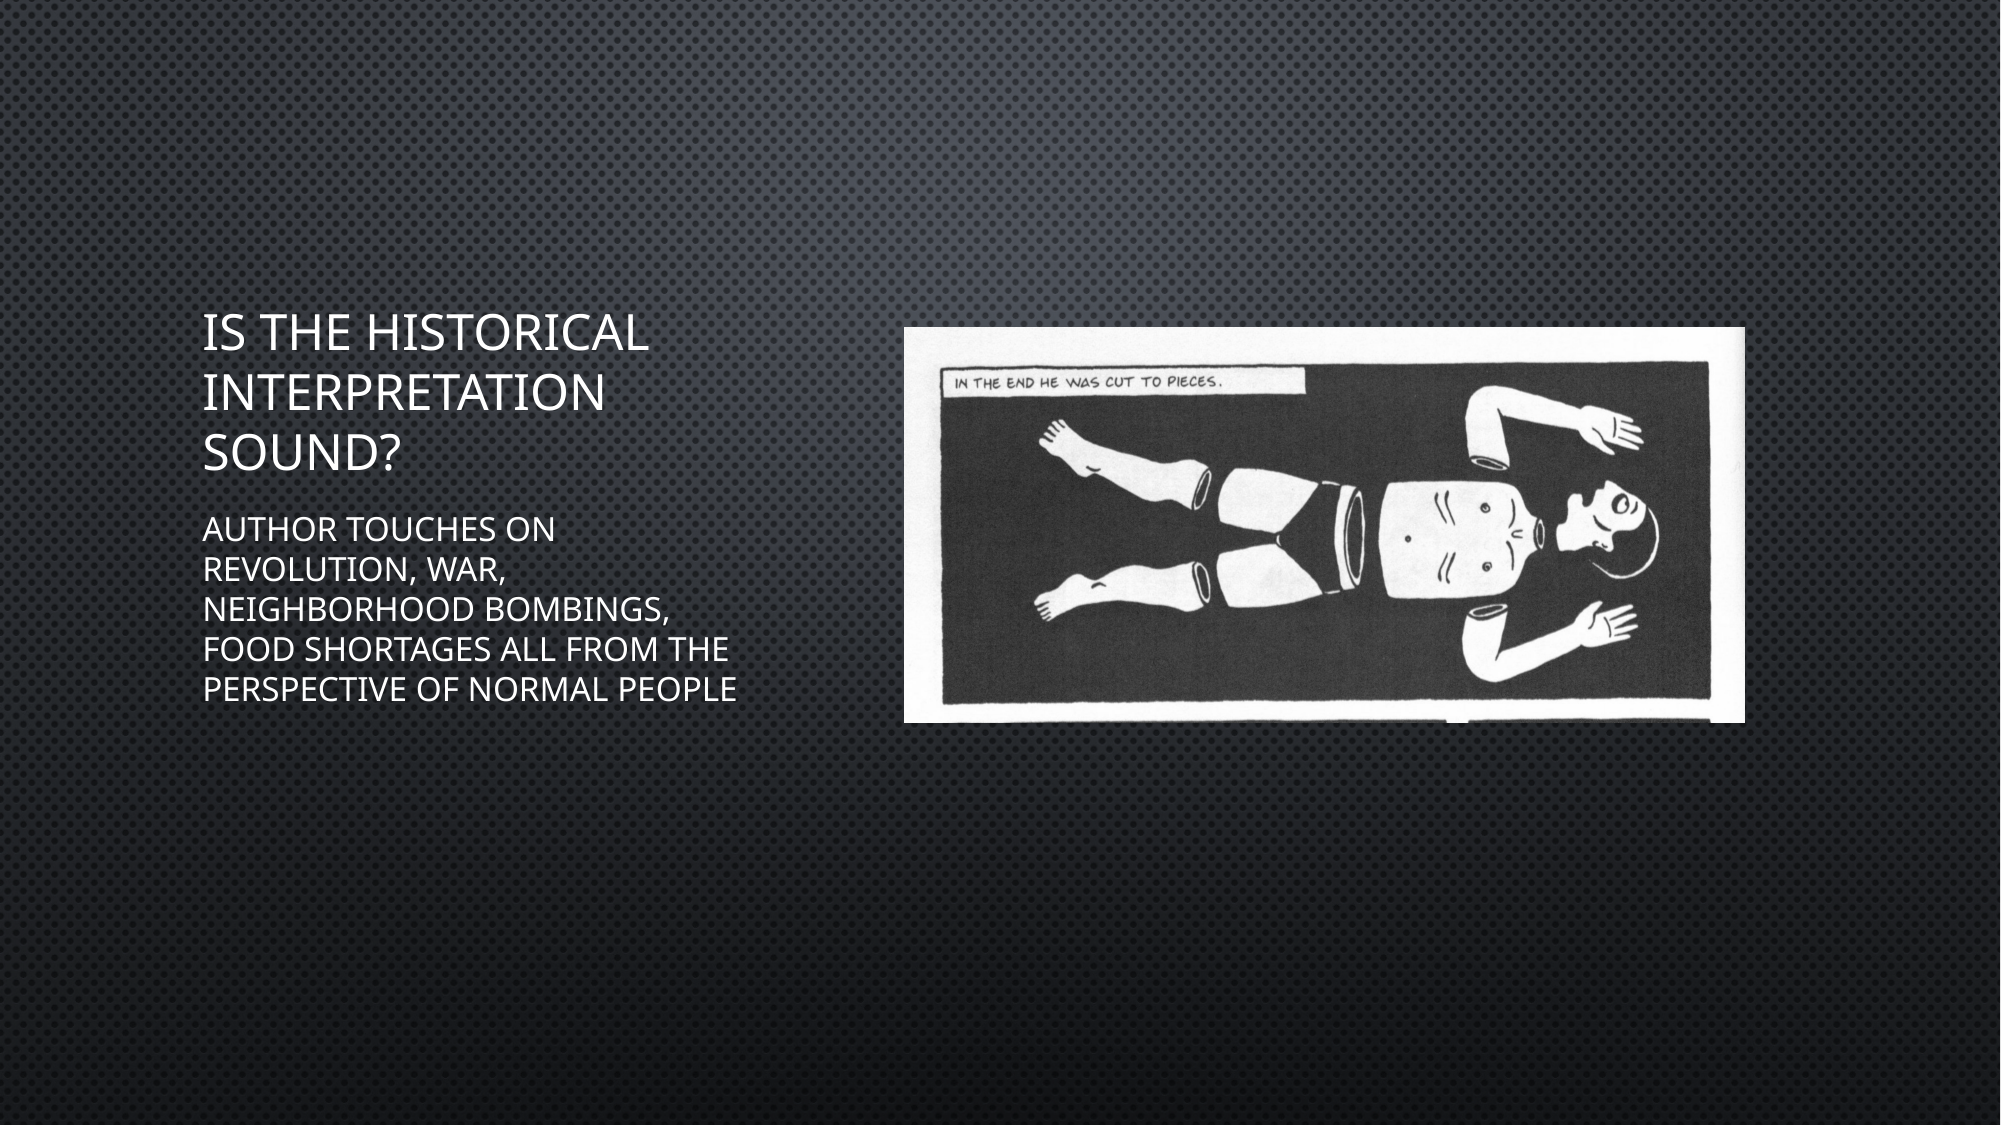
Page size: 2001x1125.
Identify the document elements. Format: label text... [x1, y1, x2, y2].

title Is the Historical Interpretation sound? [187, 262, 770, 487]
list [904, 327, 1745, 723]
list Author touches on revolution, war, neighborhood bombings, food shortages all from the perspective of normal people [187, 487, 770, 788]
